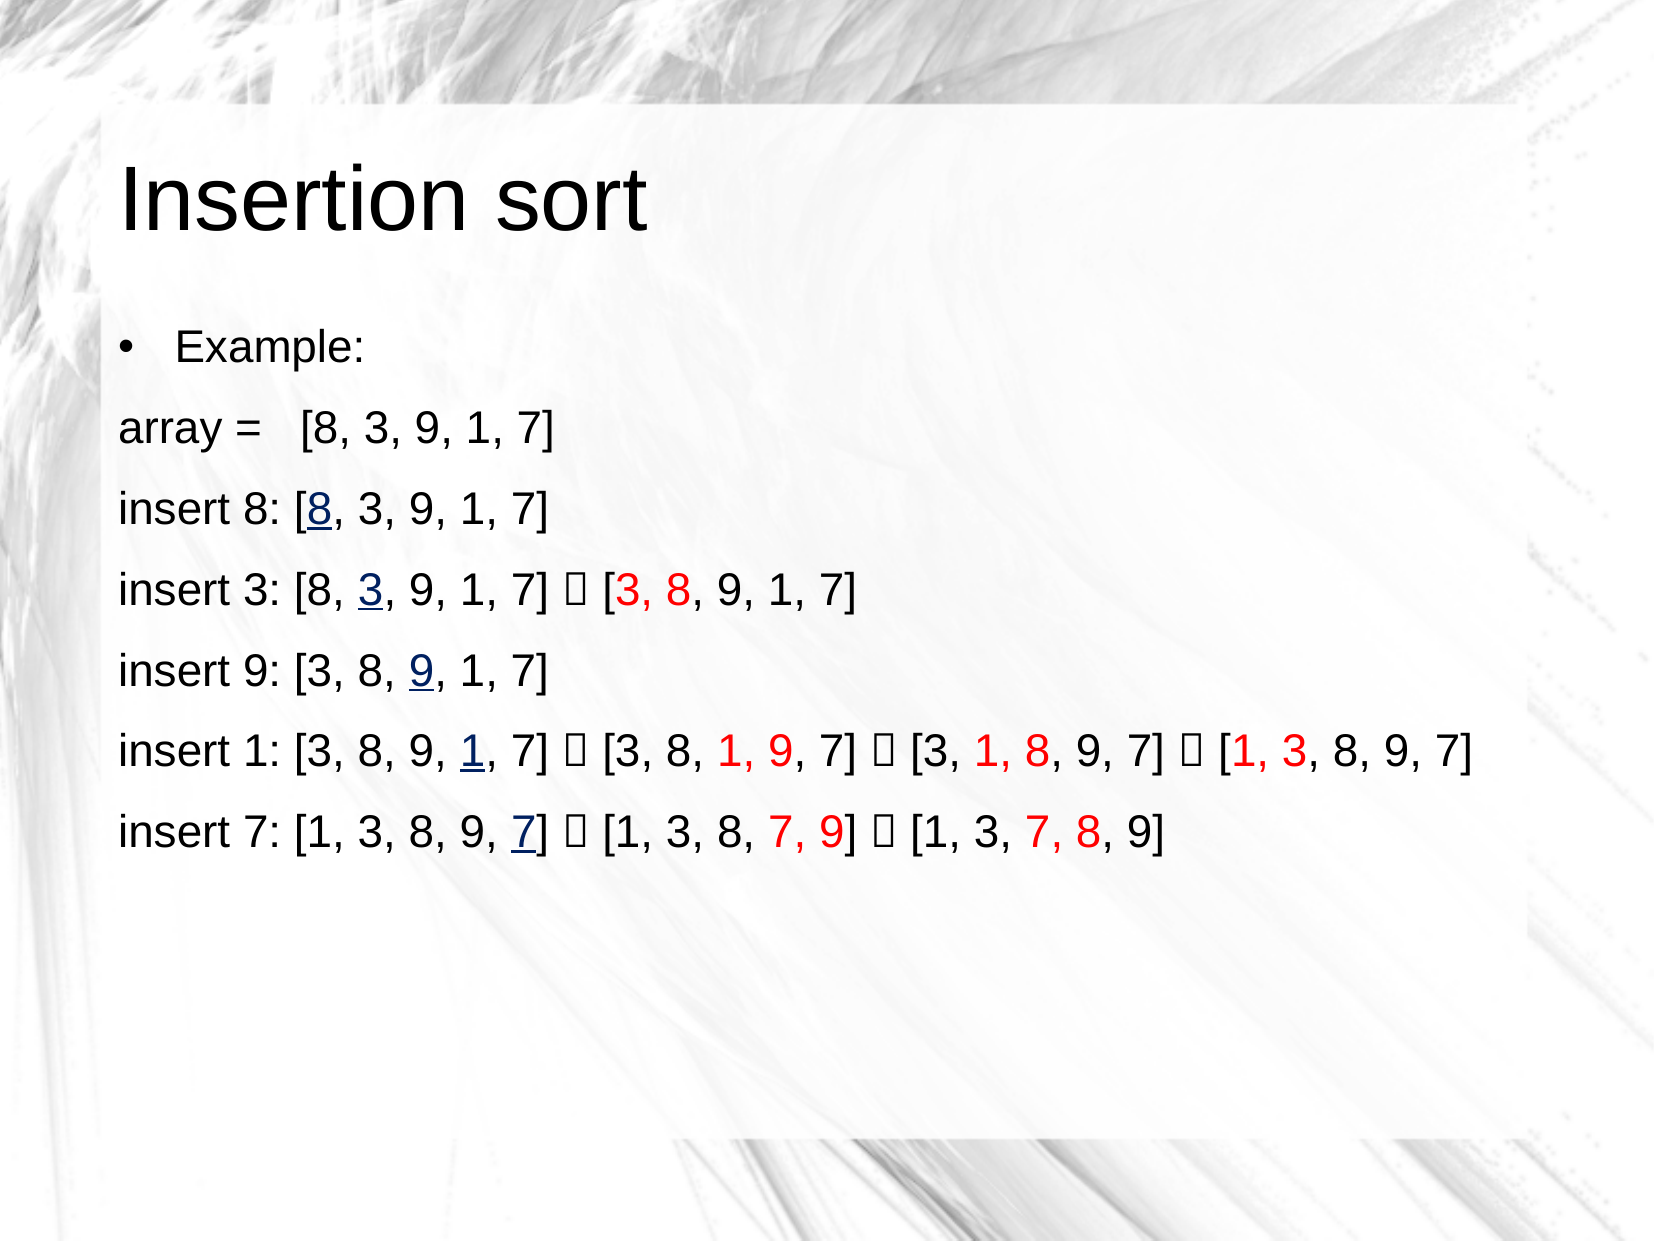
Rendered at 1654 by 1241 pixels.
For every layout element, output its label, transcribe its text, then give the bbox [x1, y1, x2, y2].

list Example: array = [8, 3, 9, 1, 7] insert 8: [8, 3, 9, 1, 7] insert 3: [8, 3, 9, 1, 7]  [3, 8, 9, 1, 7] insert 9: [3, 8, 9, 1, 7] insert 1: [3, 8, 9, 1, 7]  [3, 8, 1, 9, 7]  [3, 1, 8, 9, 7]  [1, 3, 8, 9, 7] insert 7: [1, 3, 8, 9, 7]  [1, 3, 8, 7, 9]  [1, 3, 7, 8, 9] [118, 319, 1571, 1109]
picture [0, 0, 1654, 1241]
title Insertion sort [118, 112, 1506, 281]
